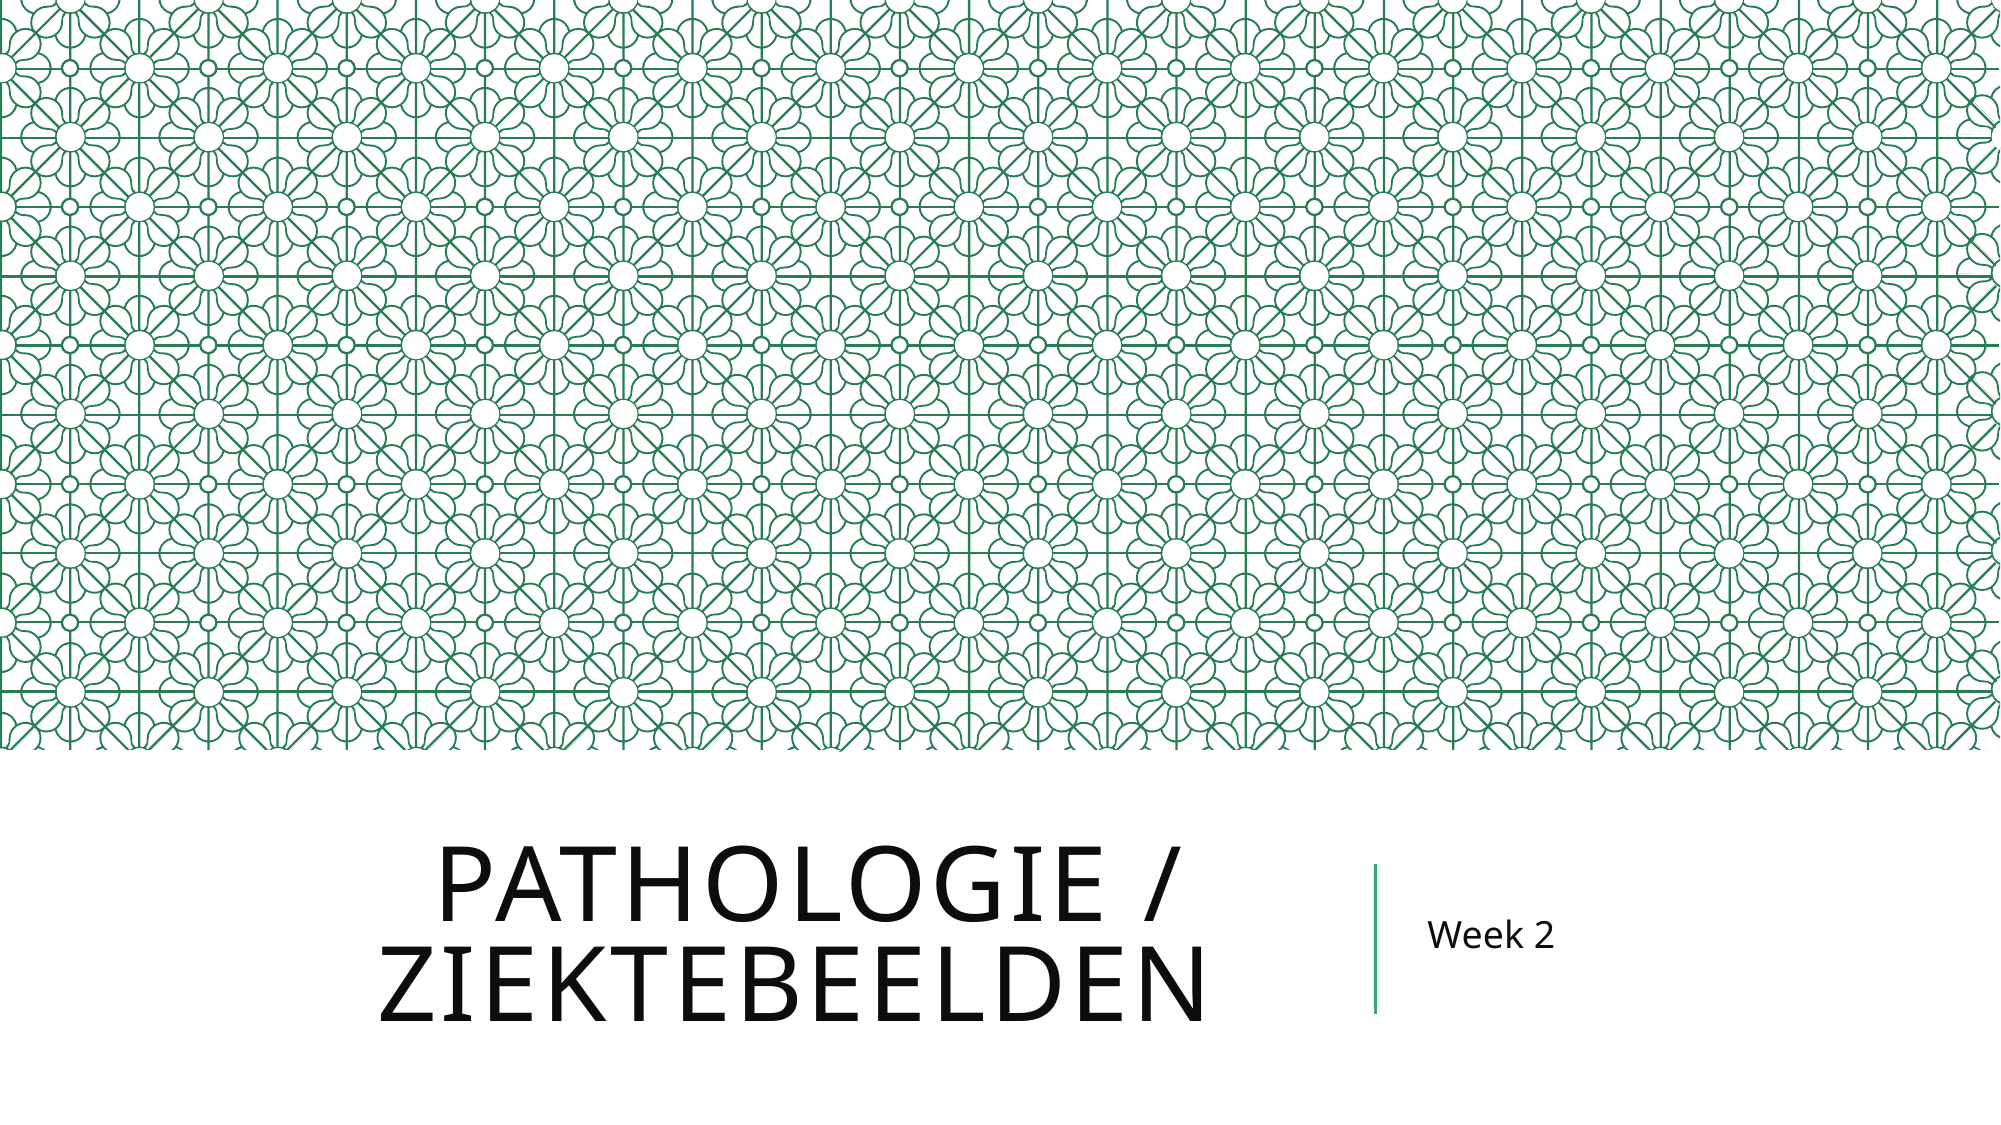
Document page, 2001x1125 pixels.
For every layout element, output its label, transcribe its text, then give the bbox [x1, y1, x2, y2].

subtitle Week 2 [1412, 813, 1938, 1054]
title Pathologie / ziektebeelden [252, 848, 1369, 1034]
